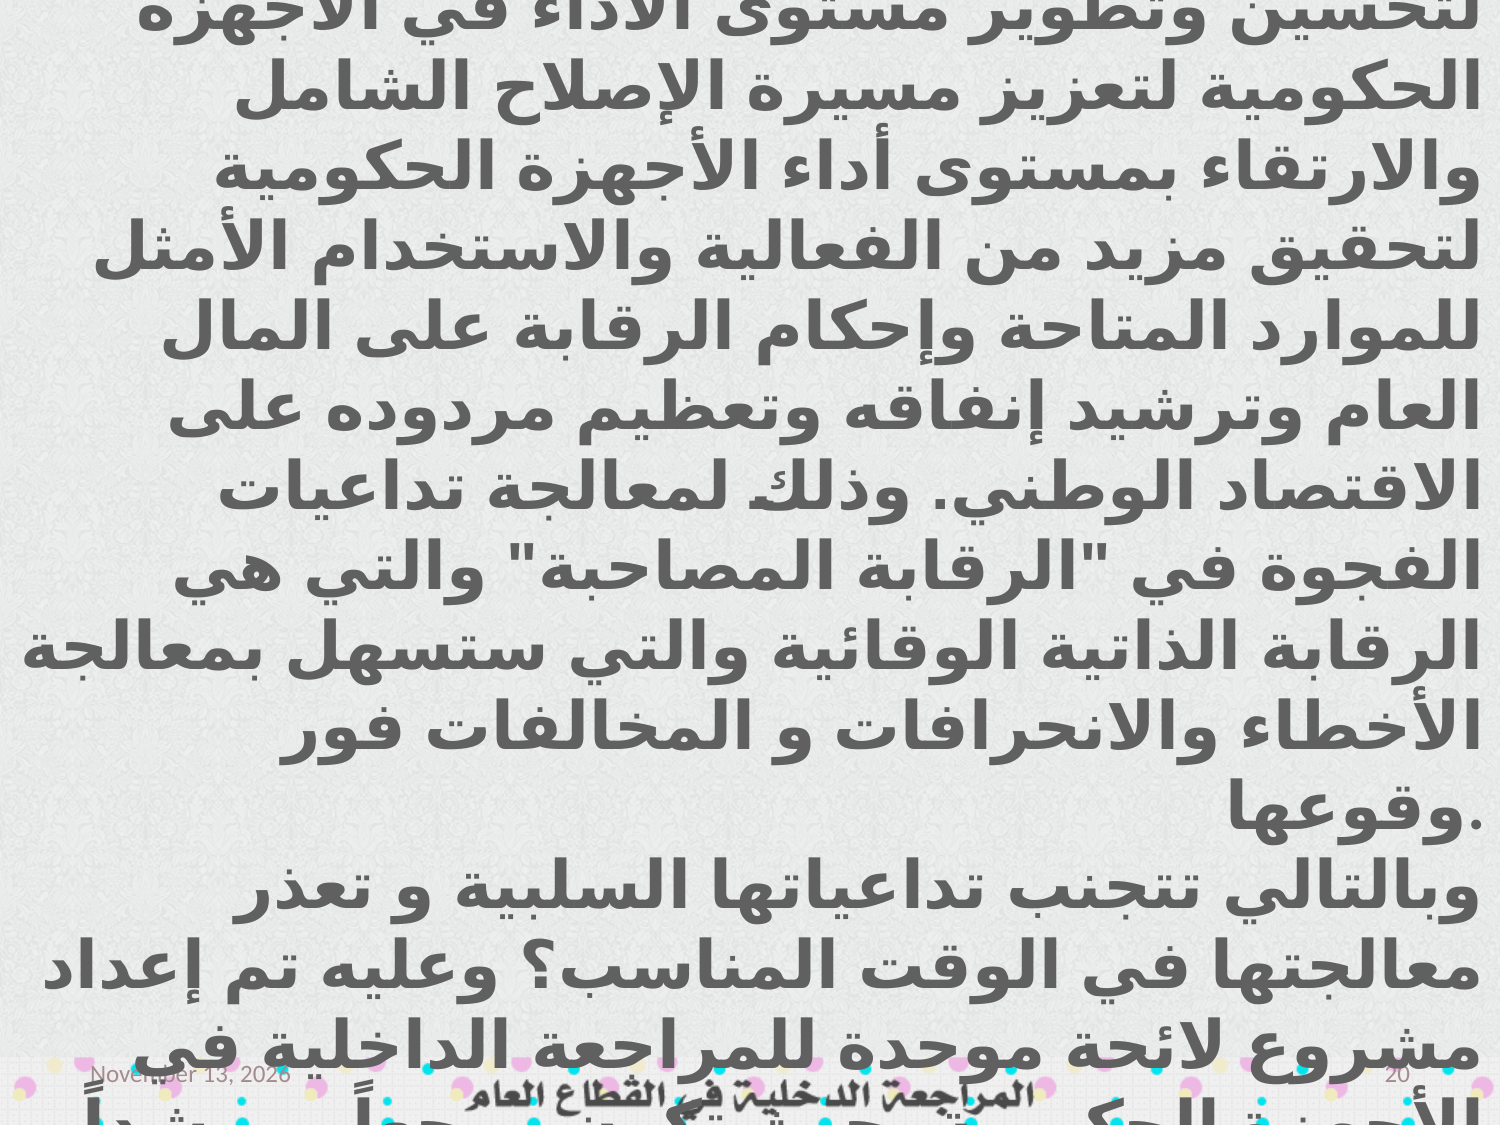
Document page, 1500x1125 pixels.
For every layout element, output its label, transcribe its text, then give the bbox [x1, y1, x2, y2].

text_box وعليه سيكون مهماً تعيين موظفين مؤهلين داخل القطاعات الحكومية المتابعة ذلك – وذلك لتحسين وتطوير مستوى الأداء في الأجهزة الحكومية لتعزيز مسيرة الإصلاح الشامل والارتقاء بمستوى أداء الأجهزة الحكومية لتحقيق مزيد من الفعالية والاستخدام الأمثل للموارد المتاحة وإحكام الرقابة على المال العام وترشيد إنفاقه وتعظيم مردوده على الاقتصاد الوطني. وذلك لمعالجة تداعيات الفجوة في "الرقابة المصاحبة" والتي هي الرقابة الذاتية الوقائية والتي ستسهل بمعالجة الأخطاء والانحرافات و المخالفات فور وقوعها. وبالتالي تتجنب تداعياتها السلبية و تعذر معالجتها في الوقت المناسب؟ وعليه تم إعداد مشروع لائحة موحدة للمراجعة الداخلية في الأجهزة الحكومية بحيث تكون مرجعاً ومرشداً لجميع العاملين في وحدات المراجعه الداخلية في مختلف الأجهزة والمؤسسات الحكومية. [0, 0, 1500, 1125]
